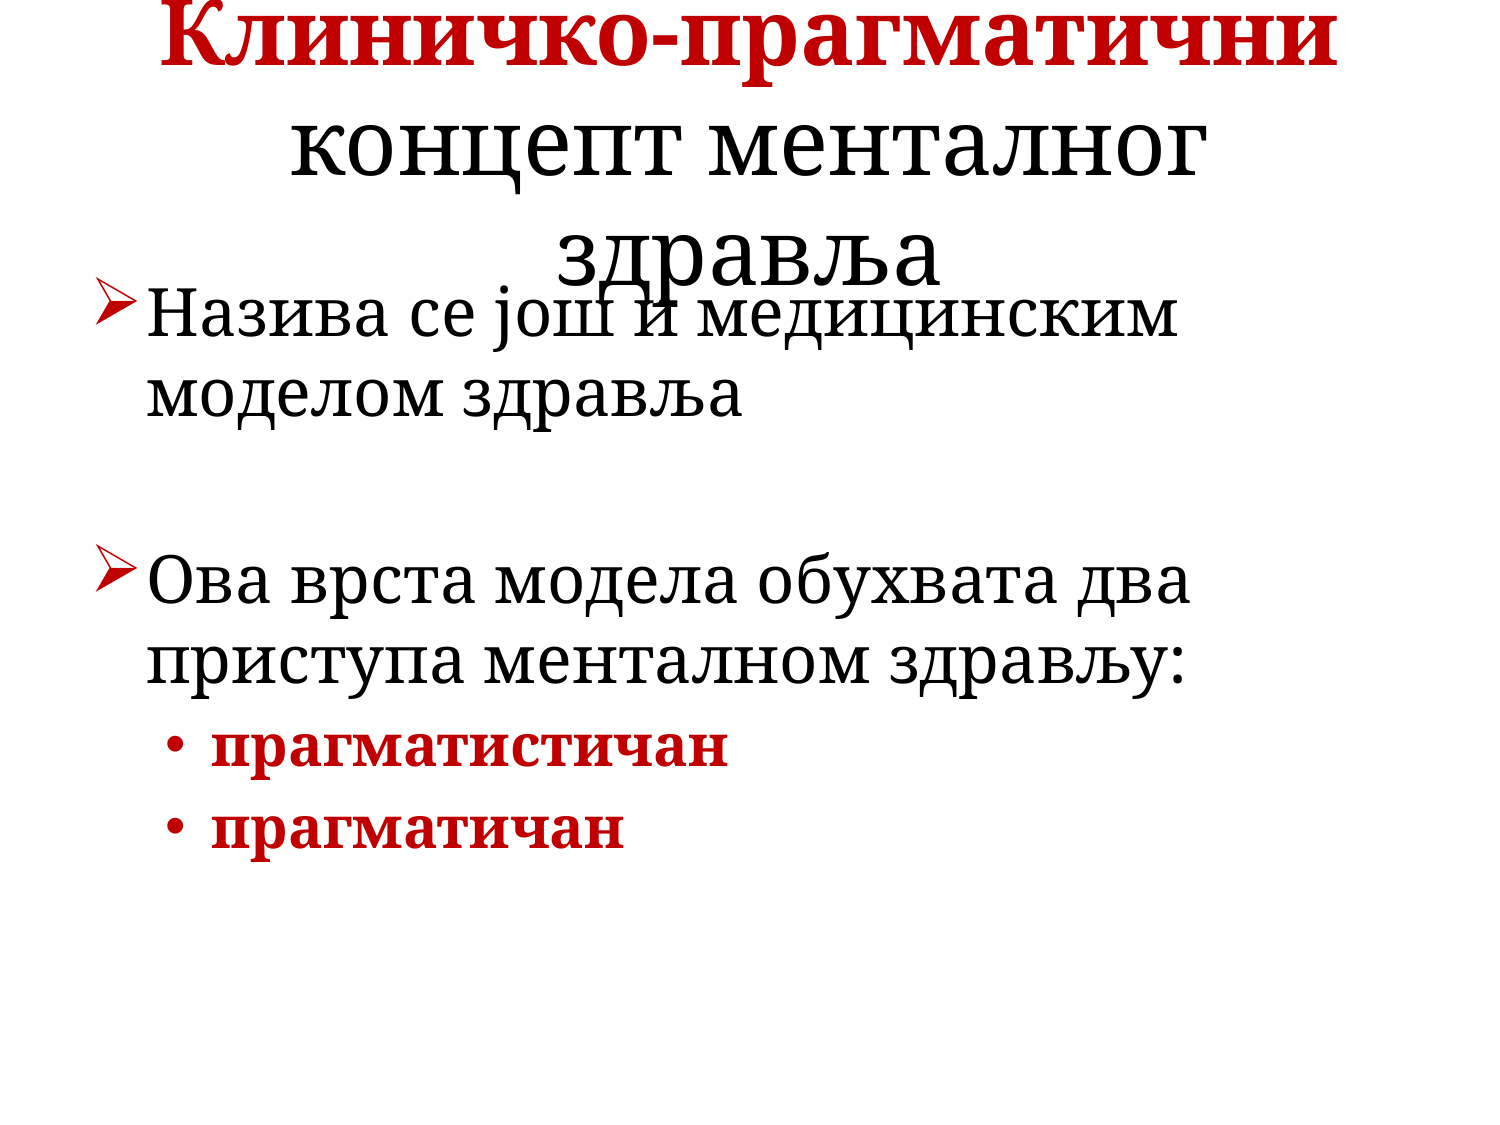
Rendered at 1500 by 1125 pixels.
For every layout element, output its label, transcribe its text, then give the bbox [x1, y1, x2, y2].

title Клиничко-прагматични концепт менталног здравља [74, 44, 1426, 233]
list Назива се још и медицинским моделом здравља Ова врста модела обухвата два приступа менталном здрављу: прагматистичан прагматичан [74, 262, 1426, 1006]
